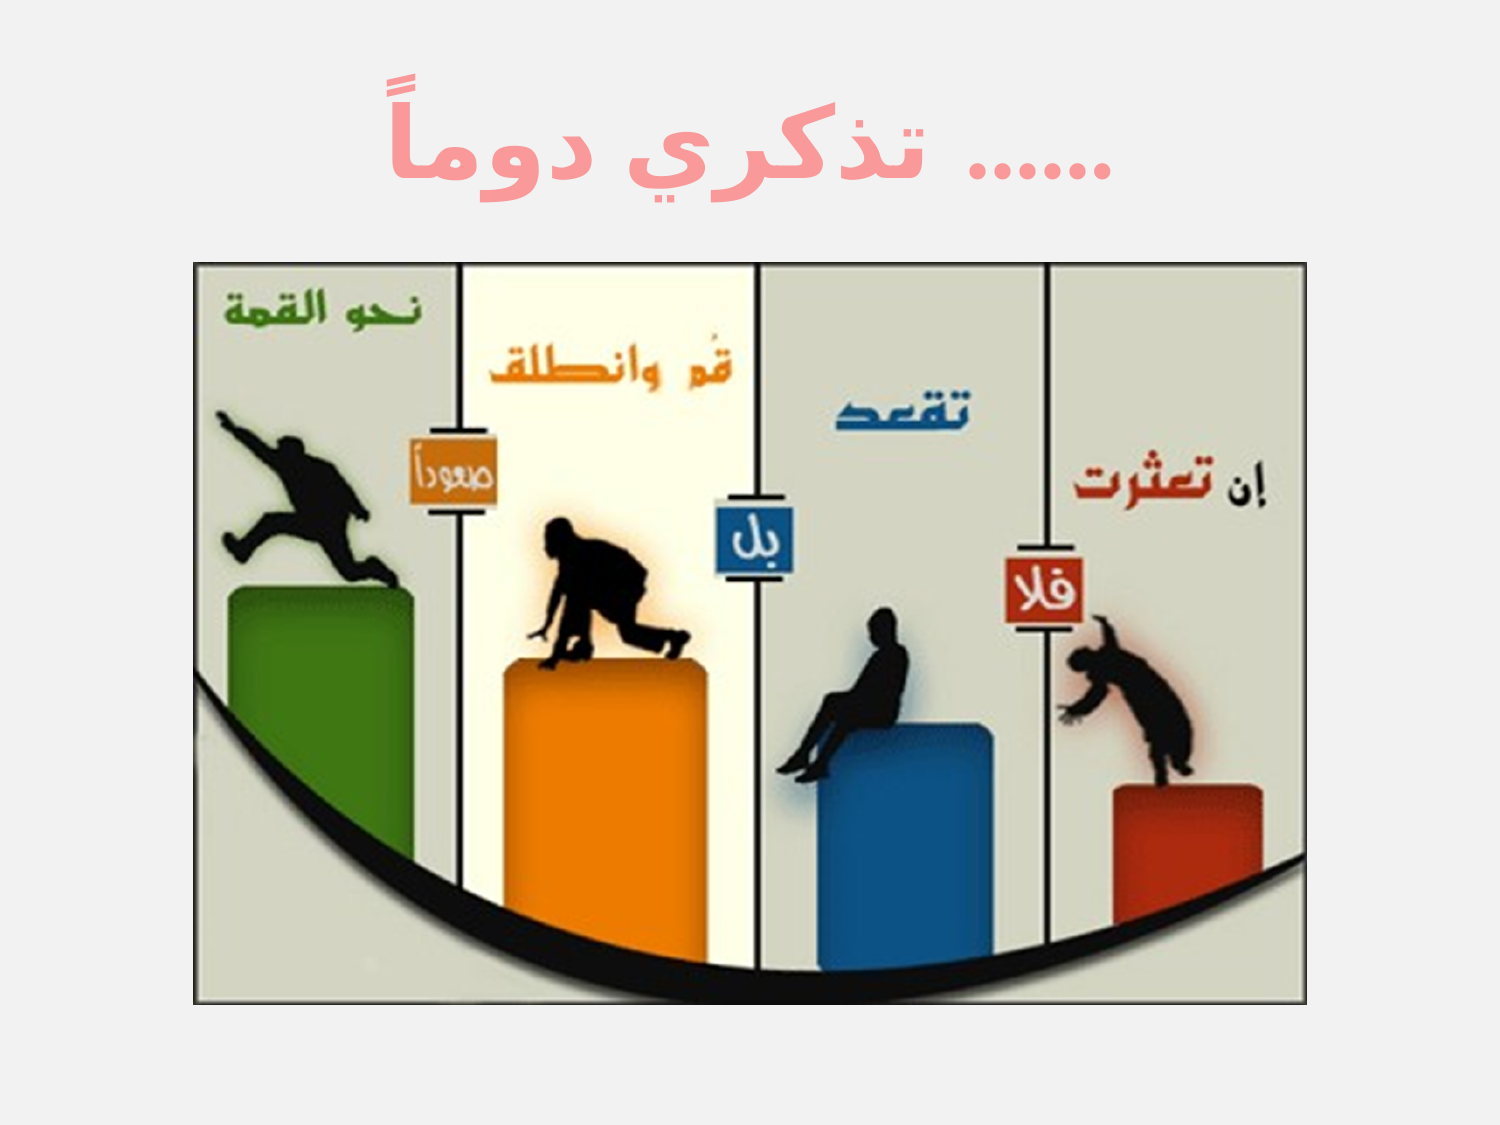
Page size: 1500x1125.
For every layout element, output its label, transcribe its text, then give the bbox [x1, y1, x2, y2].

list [192, 262, 1307, 1006]
title تذكري دوماً ...... [75, 45, 1425, 233]
